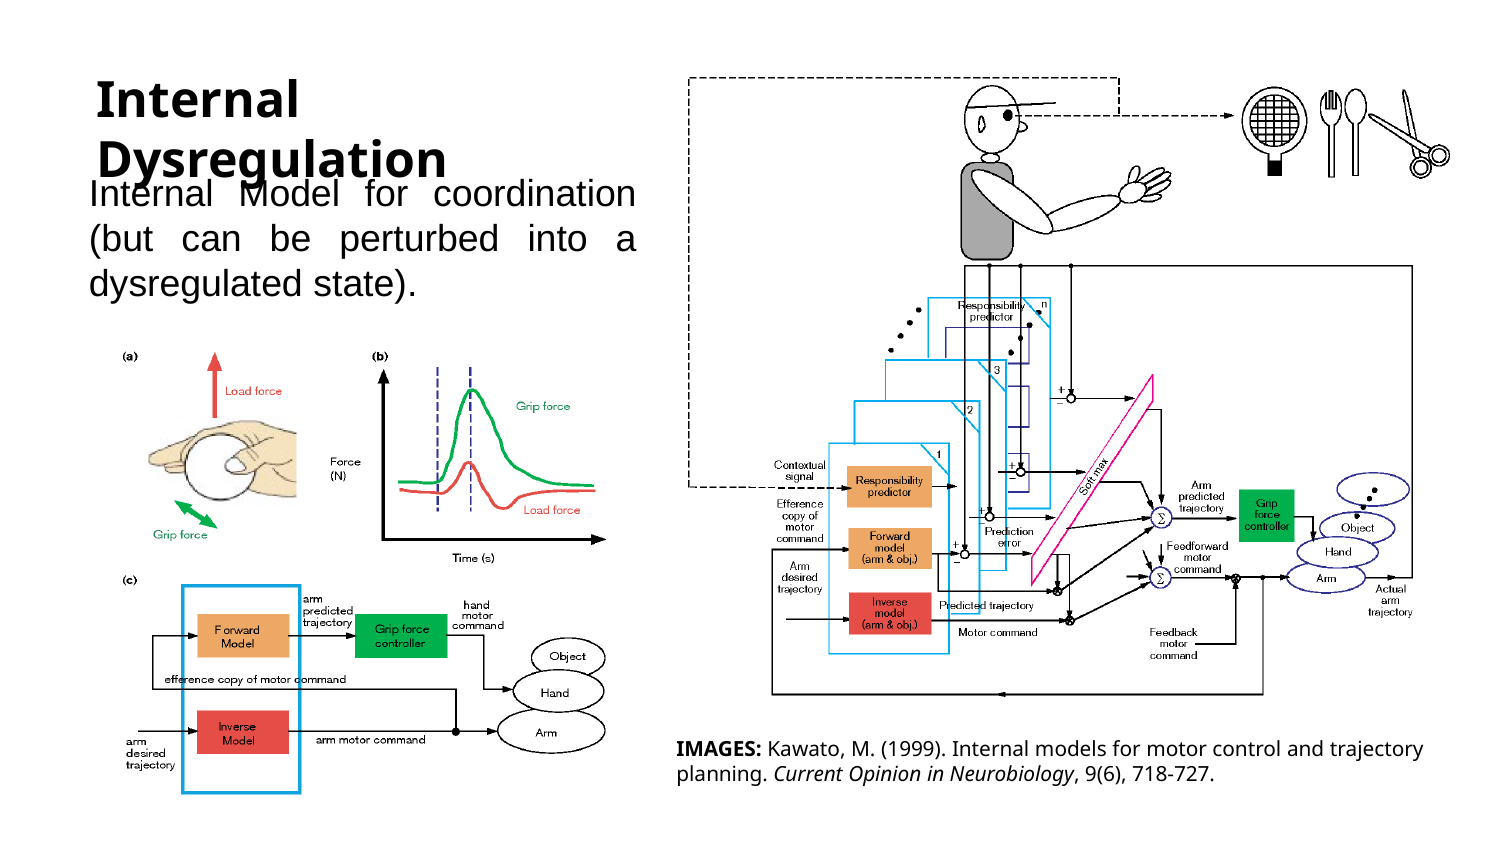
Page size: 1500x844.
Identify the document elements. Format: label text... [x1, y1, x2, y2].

picture [109, 326, 638, 804]
picture [661, 67, 1476, 728]
text_box Internal Dysregulation [81, 52, 645, 144]
text_box IMAGES: Kawato, M. (1999). Internal models for motor control and trajectory planning. Current Opinion in Neurobiology, 9(6), 718-727. [661, 735, 1439, 792]
text_box Internal Model for coordination (but can be perturbed into a dysregulated state). [73, 153, 652, 258]
